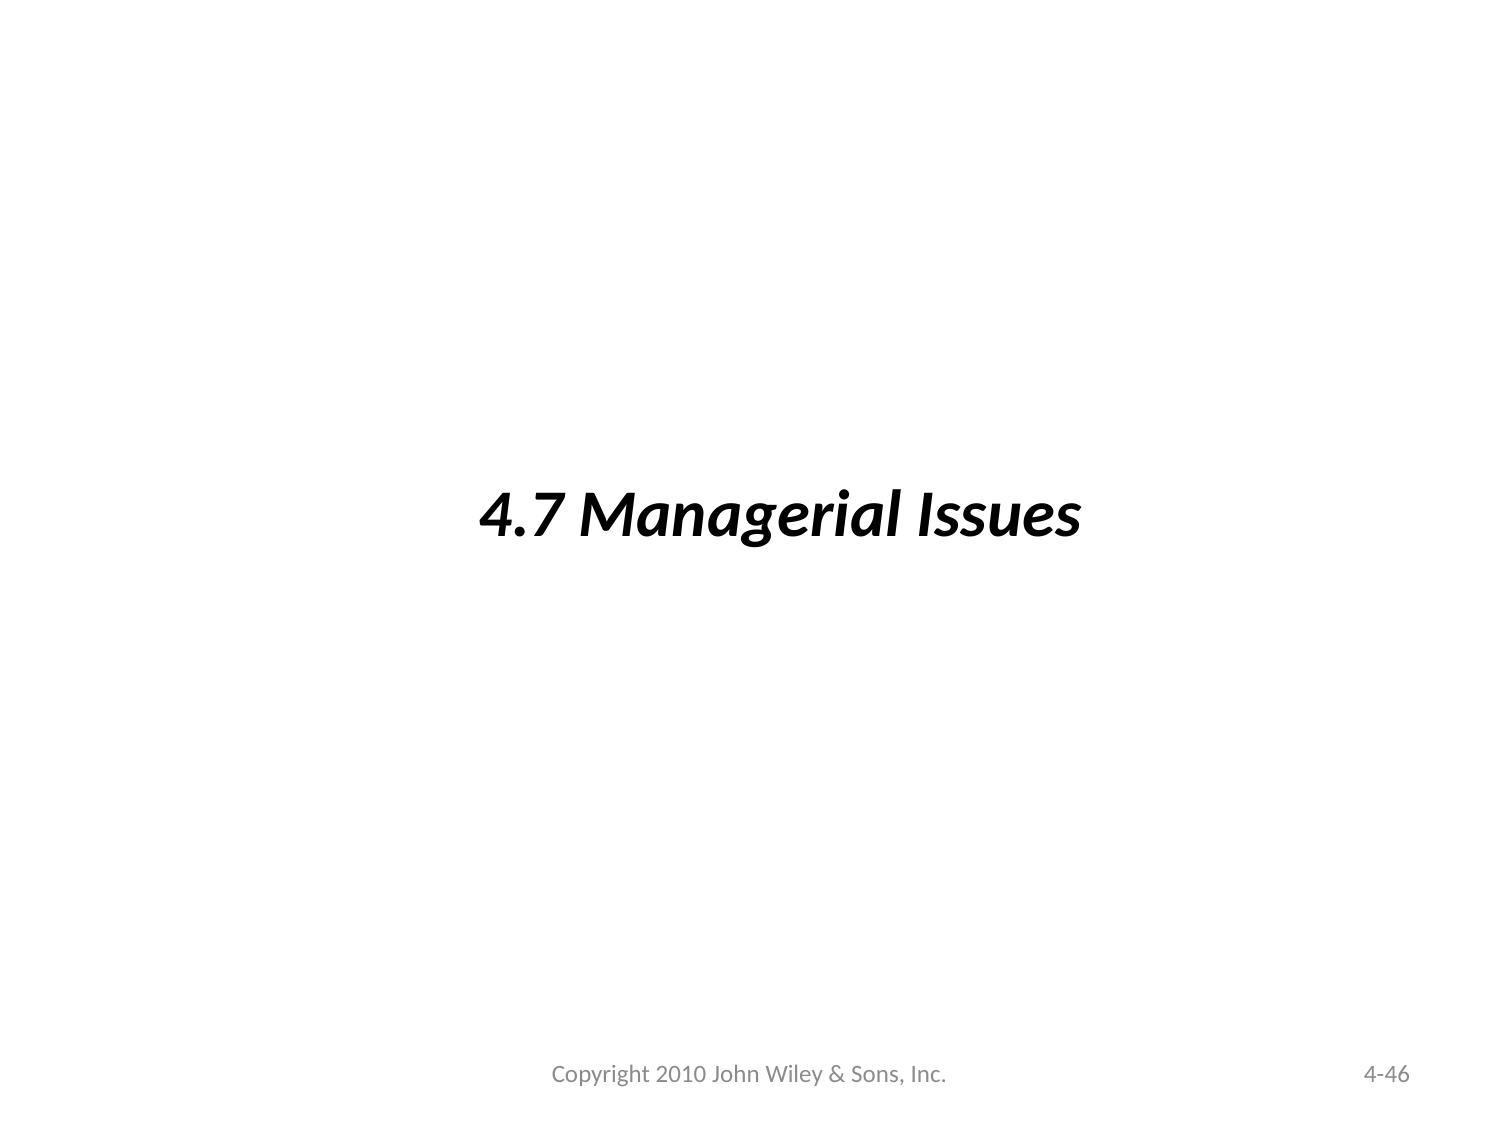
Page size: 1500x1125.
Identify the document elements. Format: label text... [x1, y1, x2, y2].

footer Copyright 2010 John Wiley & Sons, Inc. [512, 1042, 988, 1103]
slide_number 4-46 [1074, 1042, 1425, 1103]
text_box 4.7 Managerial Issues [463, 462, 1097, 558]
